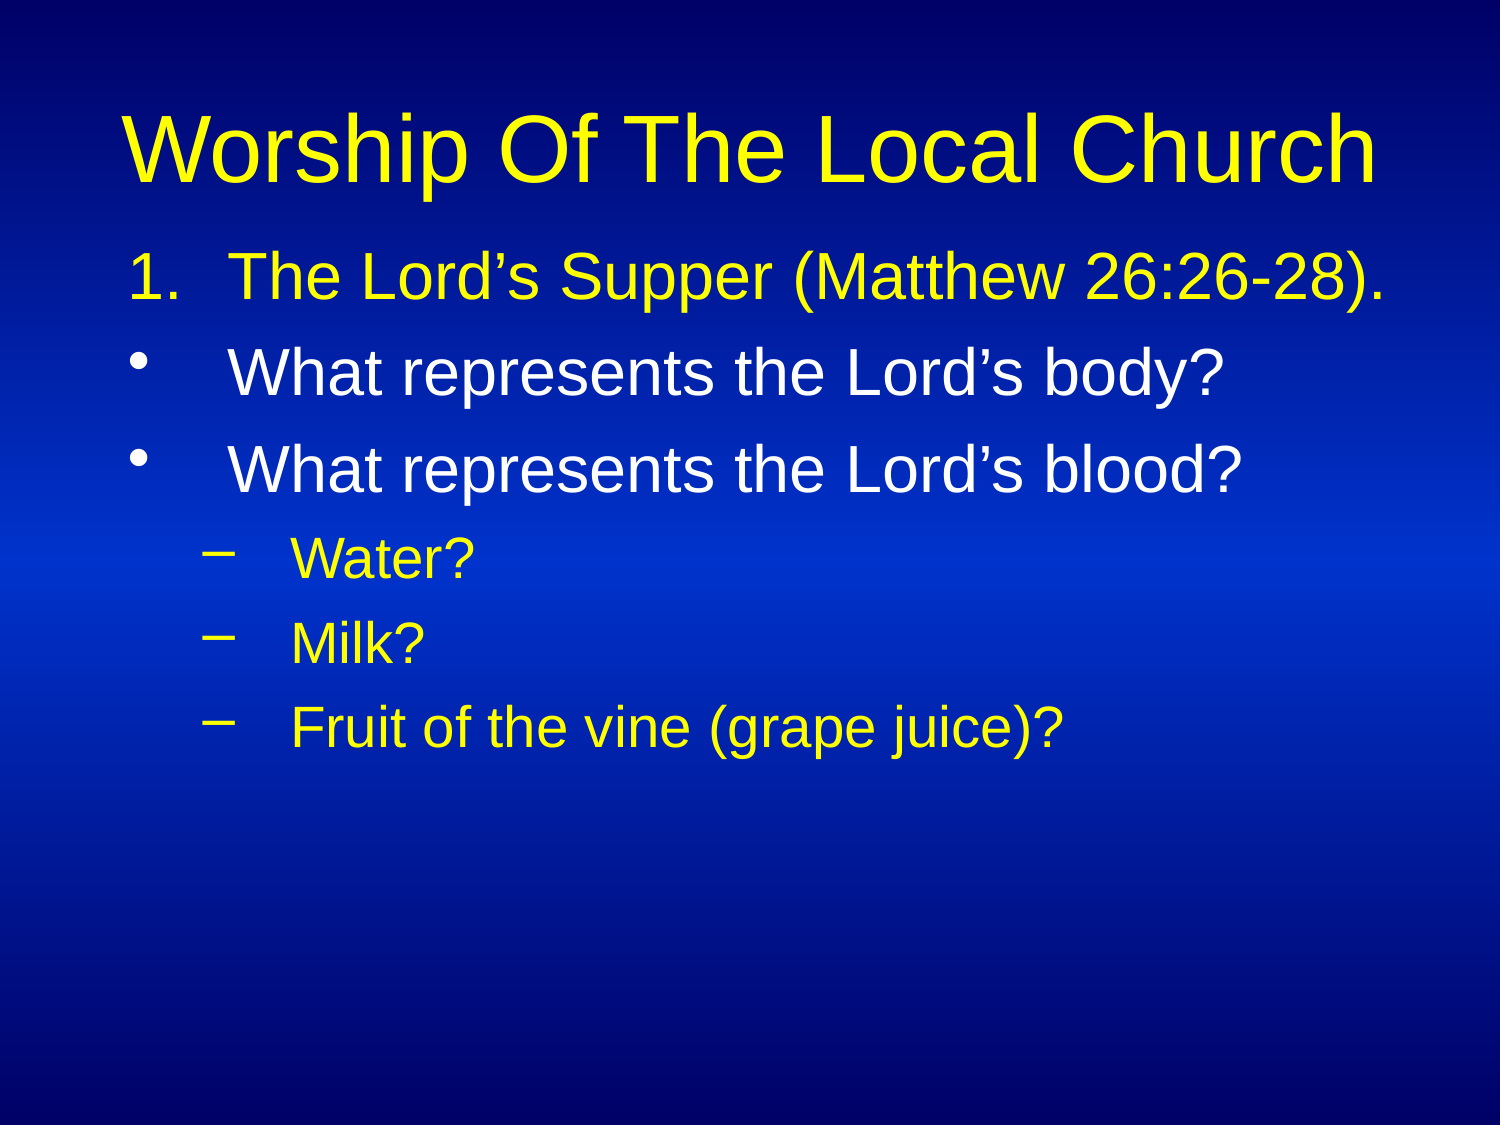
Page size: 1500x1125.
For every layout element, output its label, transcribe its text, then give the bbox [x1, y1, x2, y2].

list The Lord’s Supper (Matthew 26:26-28). What represents the Lord’s body? What represents the Lord’s blood? Water? Milk? Fruit of the vine (grape juice)? [112, 224, 1463, 1125]
title Worship Of The Local Church [37, 50, 1463, 238]
